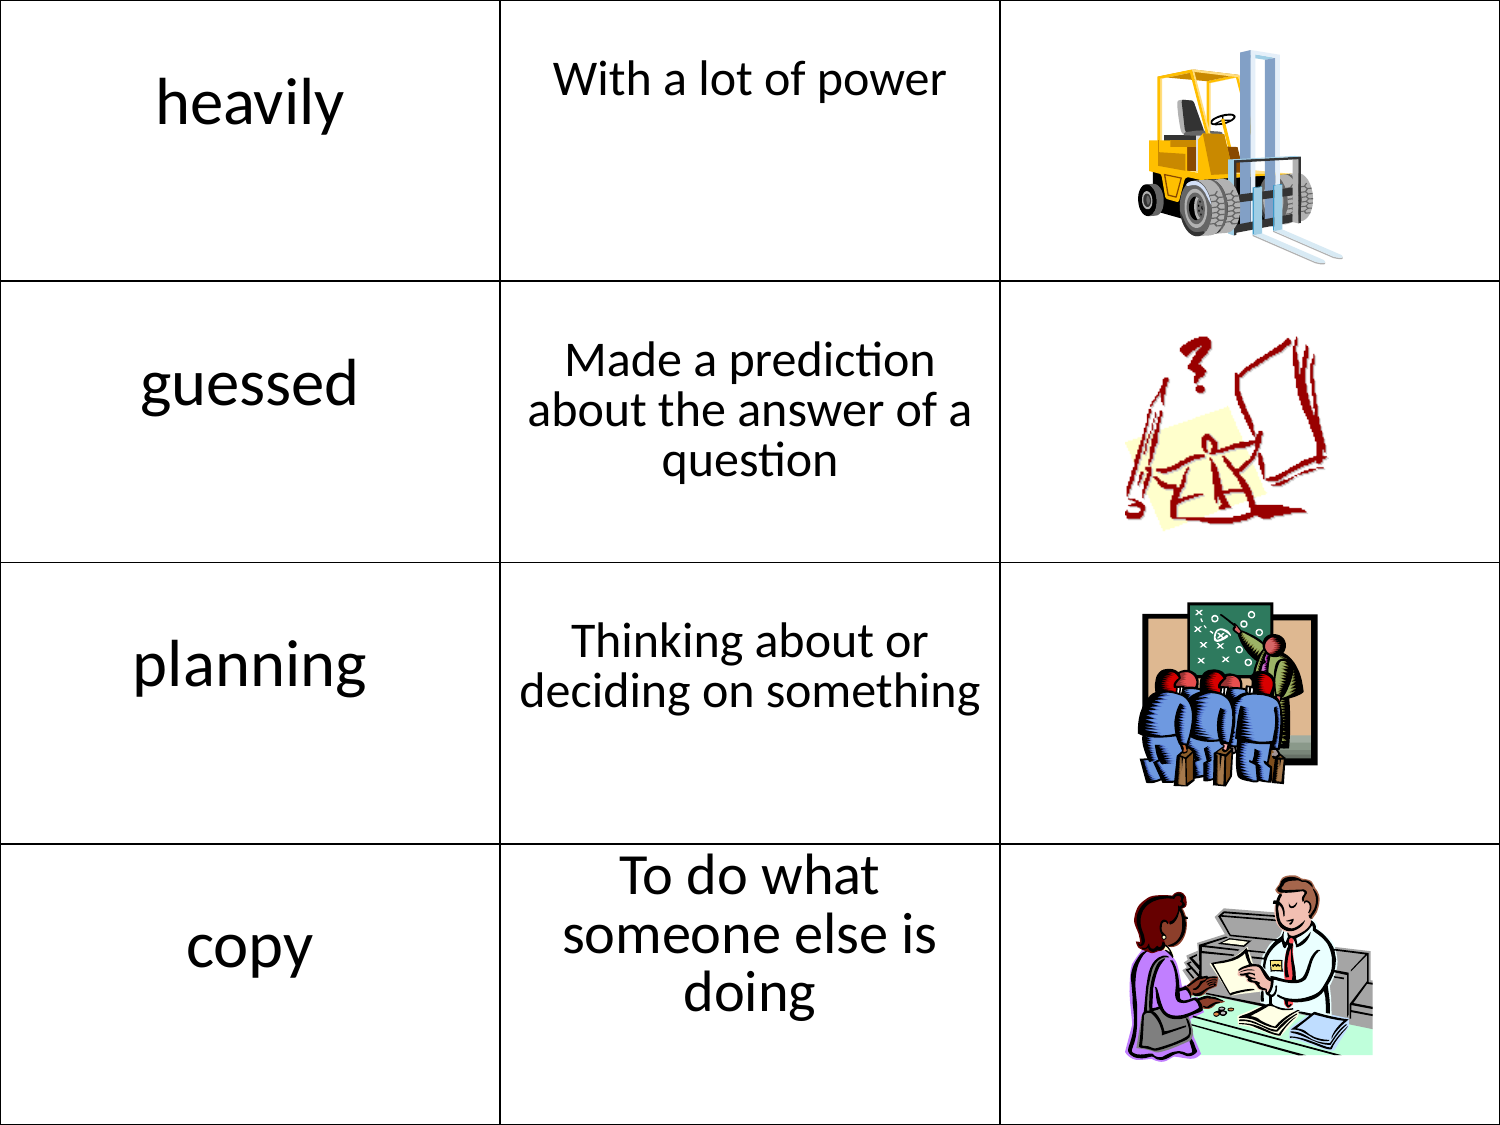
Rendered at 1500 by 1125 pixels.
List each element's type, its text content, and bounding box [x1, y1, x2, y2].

table_cell Thinking about or deciding on something [501, 563, 999, 843]
picture [1137, 49, 1345, 266]
table_header [1001, 1, 1499, 280]
table_cell Made a prediction about the answer of a question [501, 282, 999, 562]
table_cell [1001, 563, 1499, 843]
table_cell [1001, 282, 1499, 562]
table_header heavily [1, 1, 499, 280]
table_cell copy [1, 845, 499, 1124]
table_cell guessed [1, 282, 499, 562]
table_cell [1001, 845, 1499, 1124]
table_cell planning [1, 563, 499, 843]
table_cell To do what someone else is doing [501, 845, 999, 1124]
table_header With a lot of power [501, 1, 999, 280]
picture [1124, 324, 1329, 549]
picture [1137, 599, 1321, 790]
picture [1124, 874, 1373, 1063]
